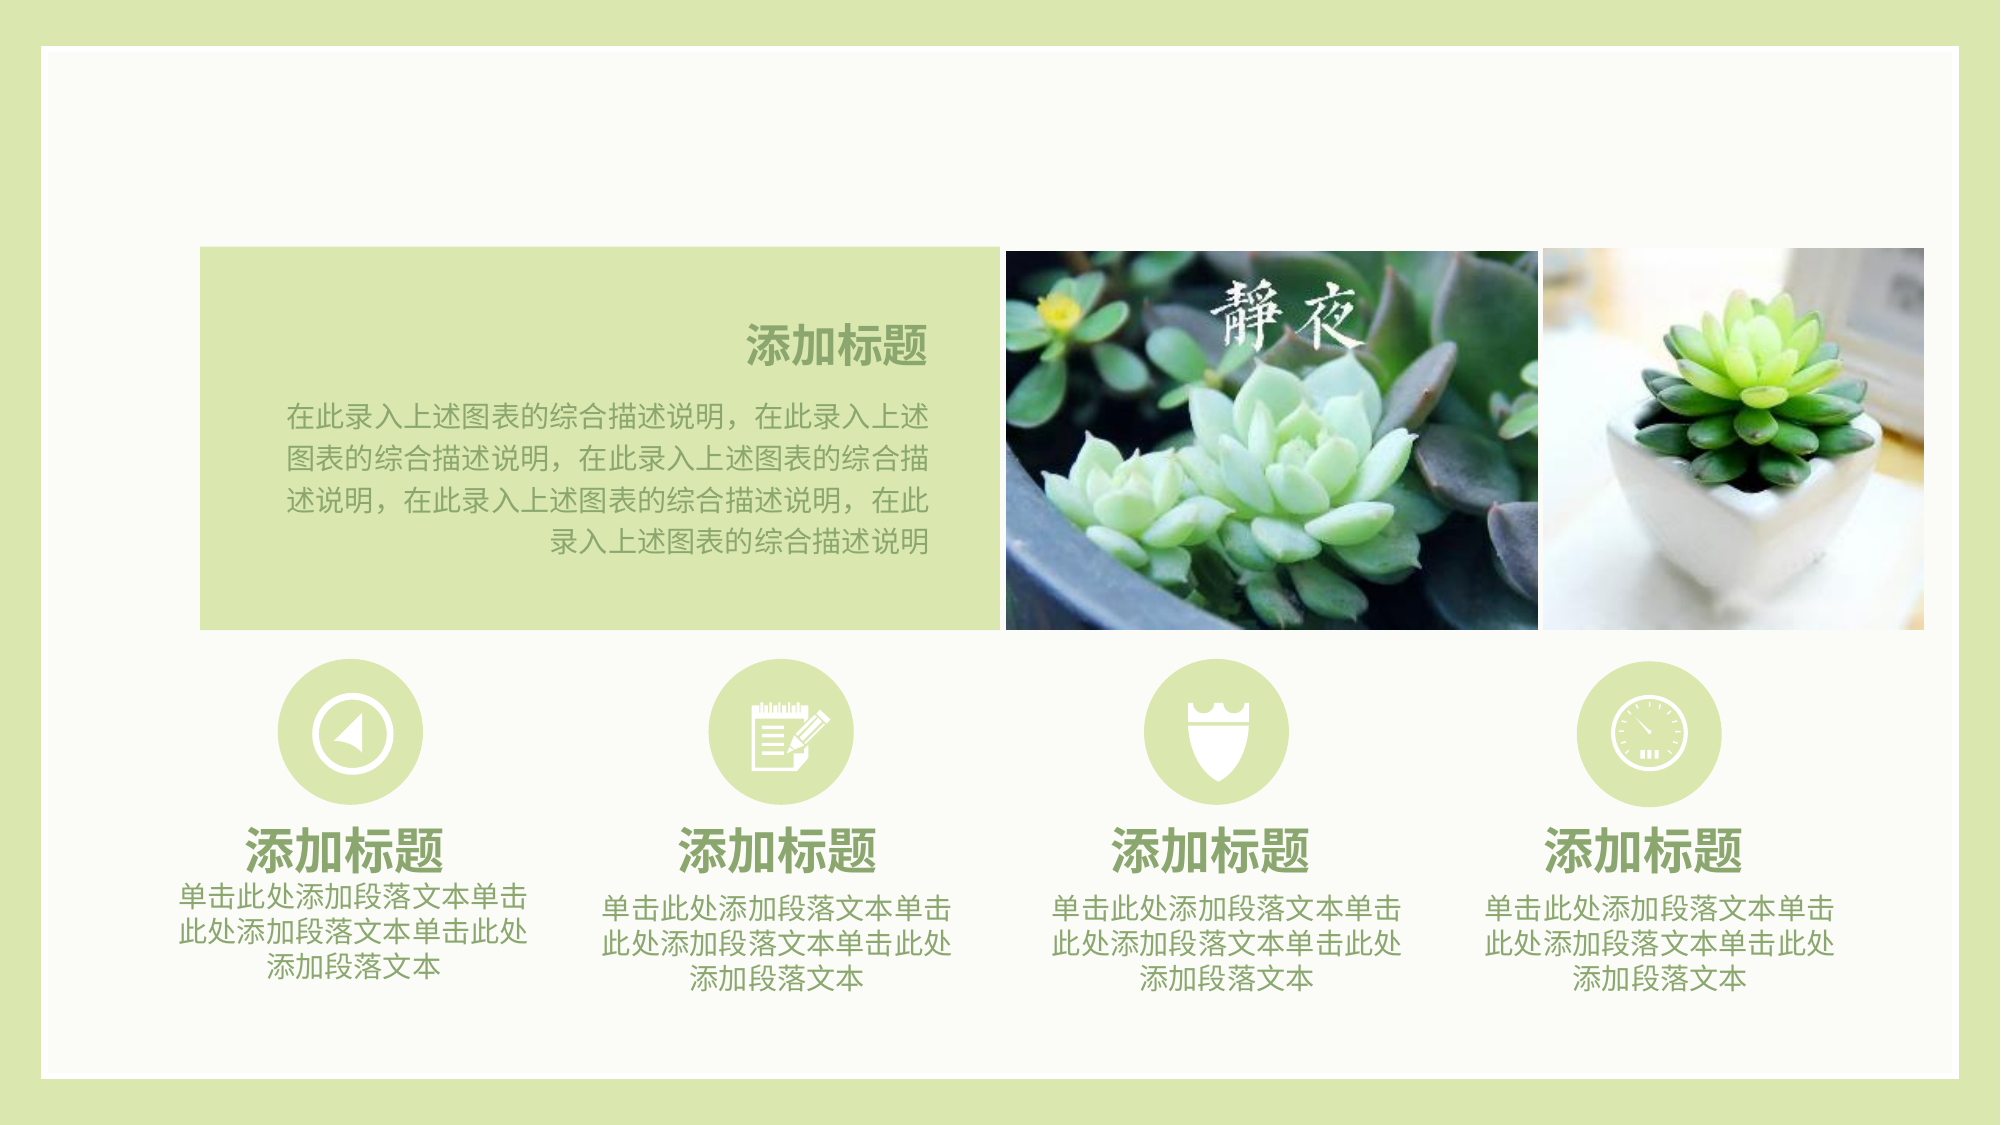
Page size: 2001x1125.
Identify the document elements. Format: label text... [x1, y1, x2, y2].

picture [1543, 248, 1924, 630]
text_box [707, 657, 855, 806]
text_box 添加标题 [217, 811, 472, 871]
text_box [312, 692, 394, 775]
text_box 在此录入上述图表的综合描述说明，在此录入上述图表的综合描述说明，在此录入上述图表的综合描述说明，在此录入上述图表的综合描述说明，在此录入上述图表的综合描述说明 [256, 383, 945, 567]
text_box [1611, 694, 1688, 772]
text_box 单击此处添加段落文本单击此处添加段落文本单击此处添加段落文本 [1468, 882, 1853, 1003]
text_box 单击此处添加段落文本单击此处添加段落文本单击此处添加段落文本 [156, 871, 551, 992]
text_box 添加标题 [650, 811, 905, 882]
text_box 单击此处添加段落文本单击此处添加段落文本单击此处添加段落文本 [580, 882, 975, 1003]
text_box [1188, 702, 1249, 782]
text_box [1575, 660, 1723, 809]
text_box 添加标题 [730, 309, 944, 380]
text_box [276, 657, 425, 806]
text_box 添加标题 [1515, 811, 1771, 882]
text_box [1142, 657, 1290, 806]
text_box 单击此处添加段落文本单击此处添加段落文本单击此处添加段落文本 [1035, 882, 1420, 1003]
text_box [751, 702, 831, 772]
text_box 添加标题 [1083, 811, 1338, 882]
text_box [199, 246, 1001, 631]
picture [1005, 251, 1538, 631]
